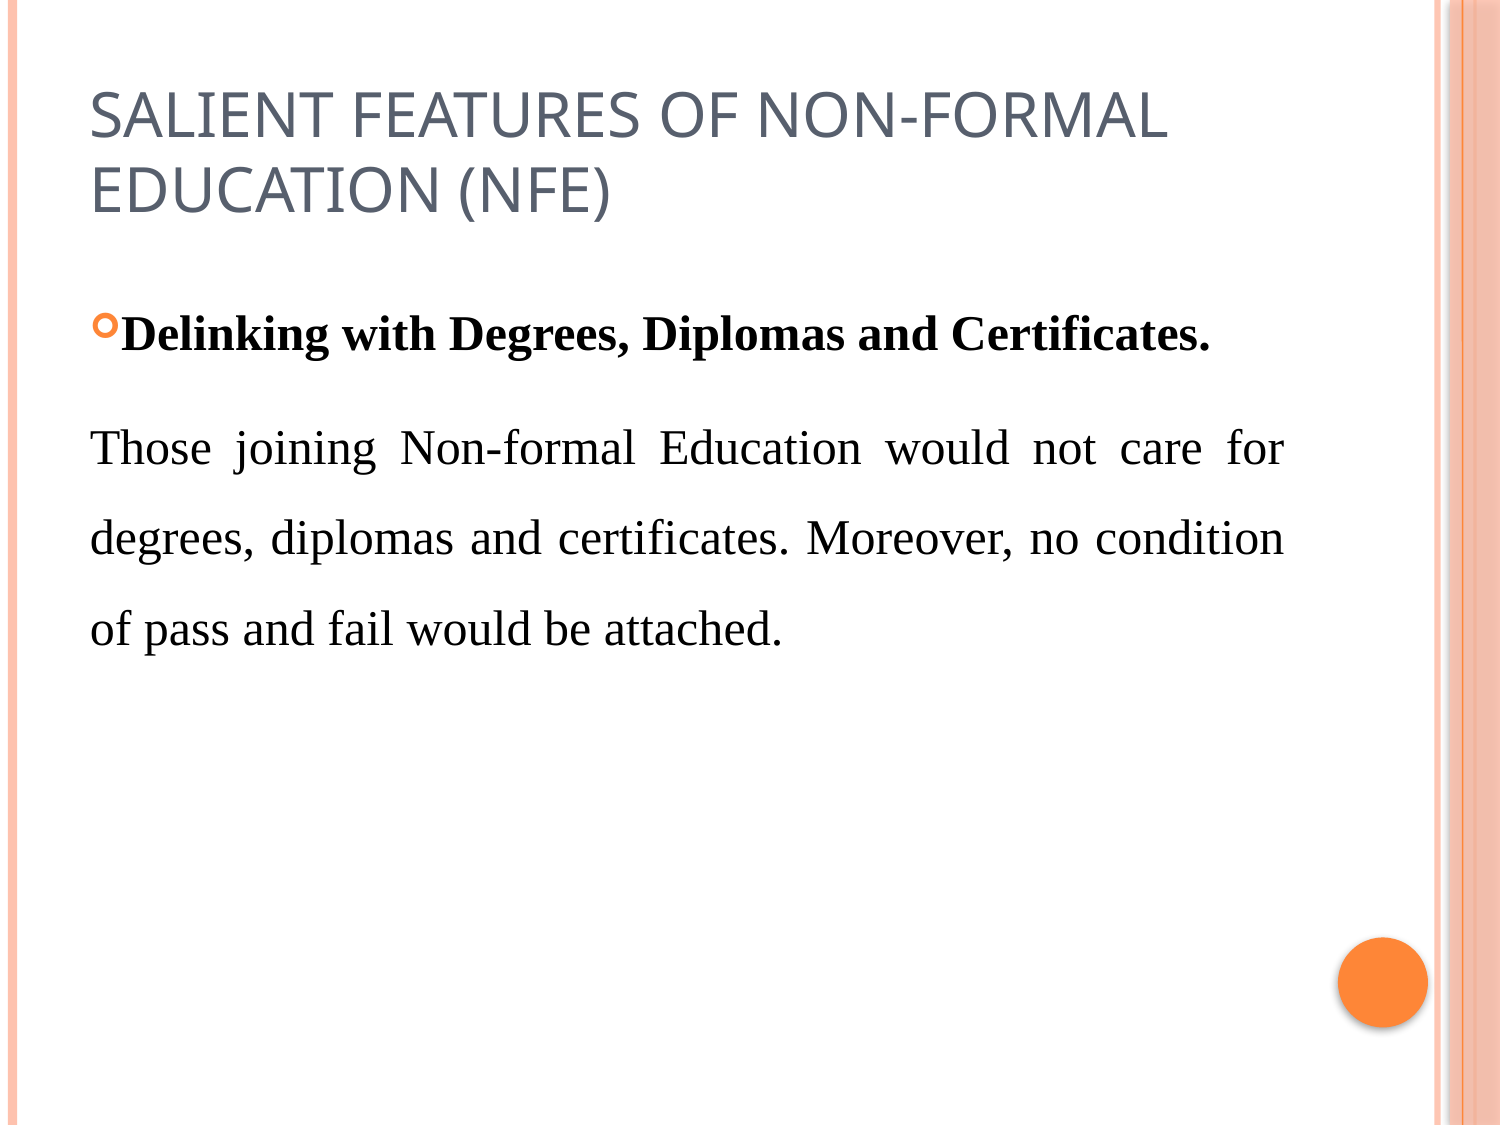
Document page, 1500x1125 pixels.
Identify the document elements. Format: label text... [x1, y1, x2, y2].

list Delinking with Degrees, Diplomas and Certificates. Those joining Non-formal Education would not care for degrees, diplomas and certificates. Moreover, no condition of pass and fail would be attached. [75, 262, 1300, 1062]
title Salient Features of Non-Formal Education (NFE) [75, 45, 1300, 233]
